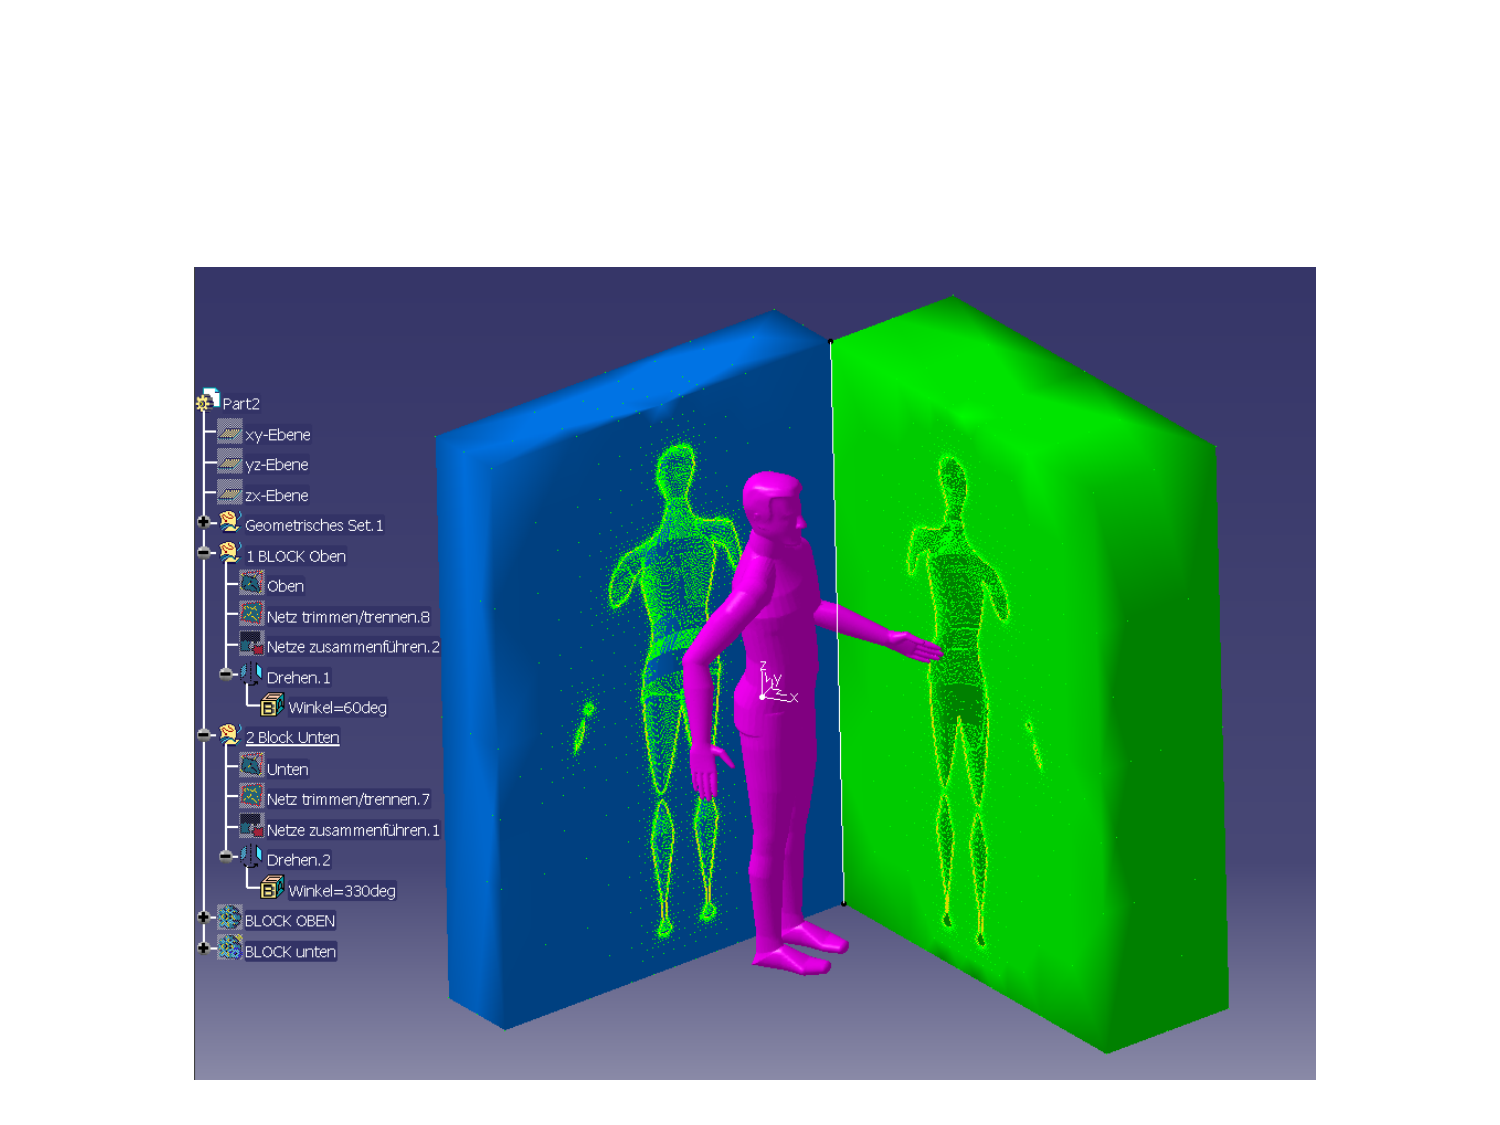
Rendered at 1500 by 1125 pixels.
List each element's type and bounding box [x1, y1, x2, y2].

picture [194, 266, 1316, 1080]
